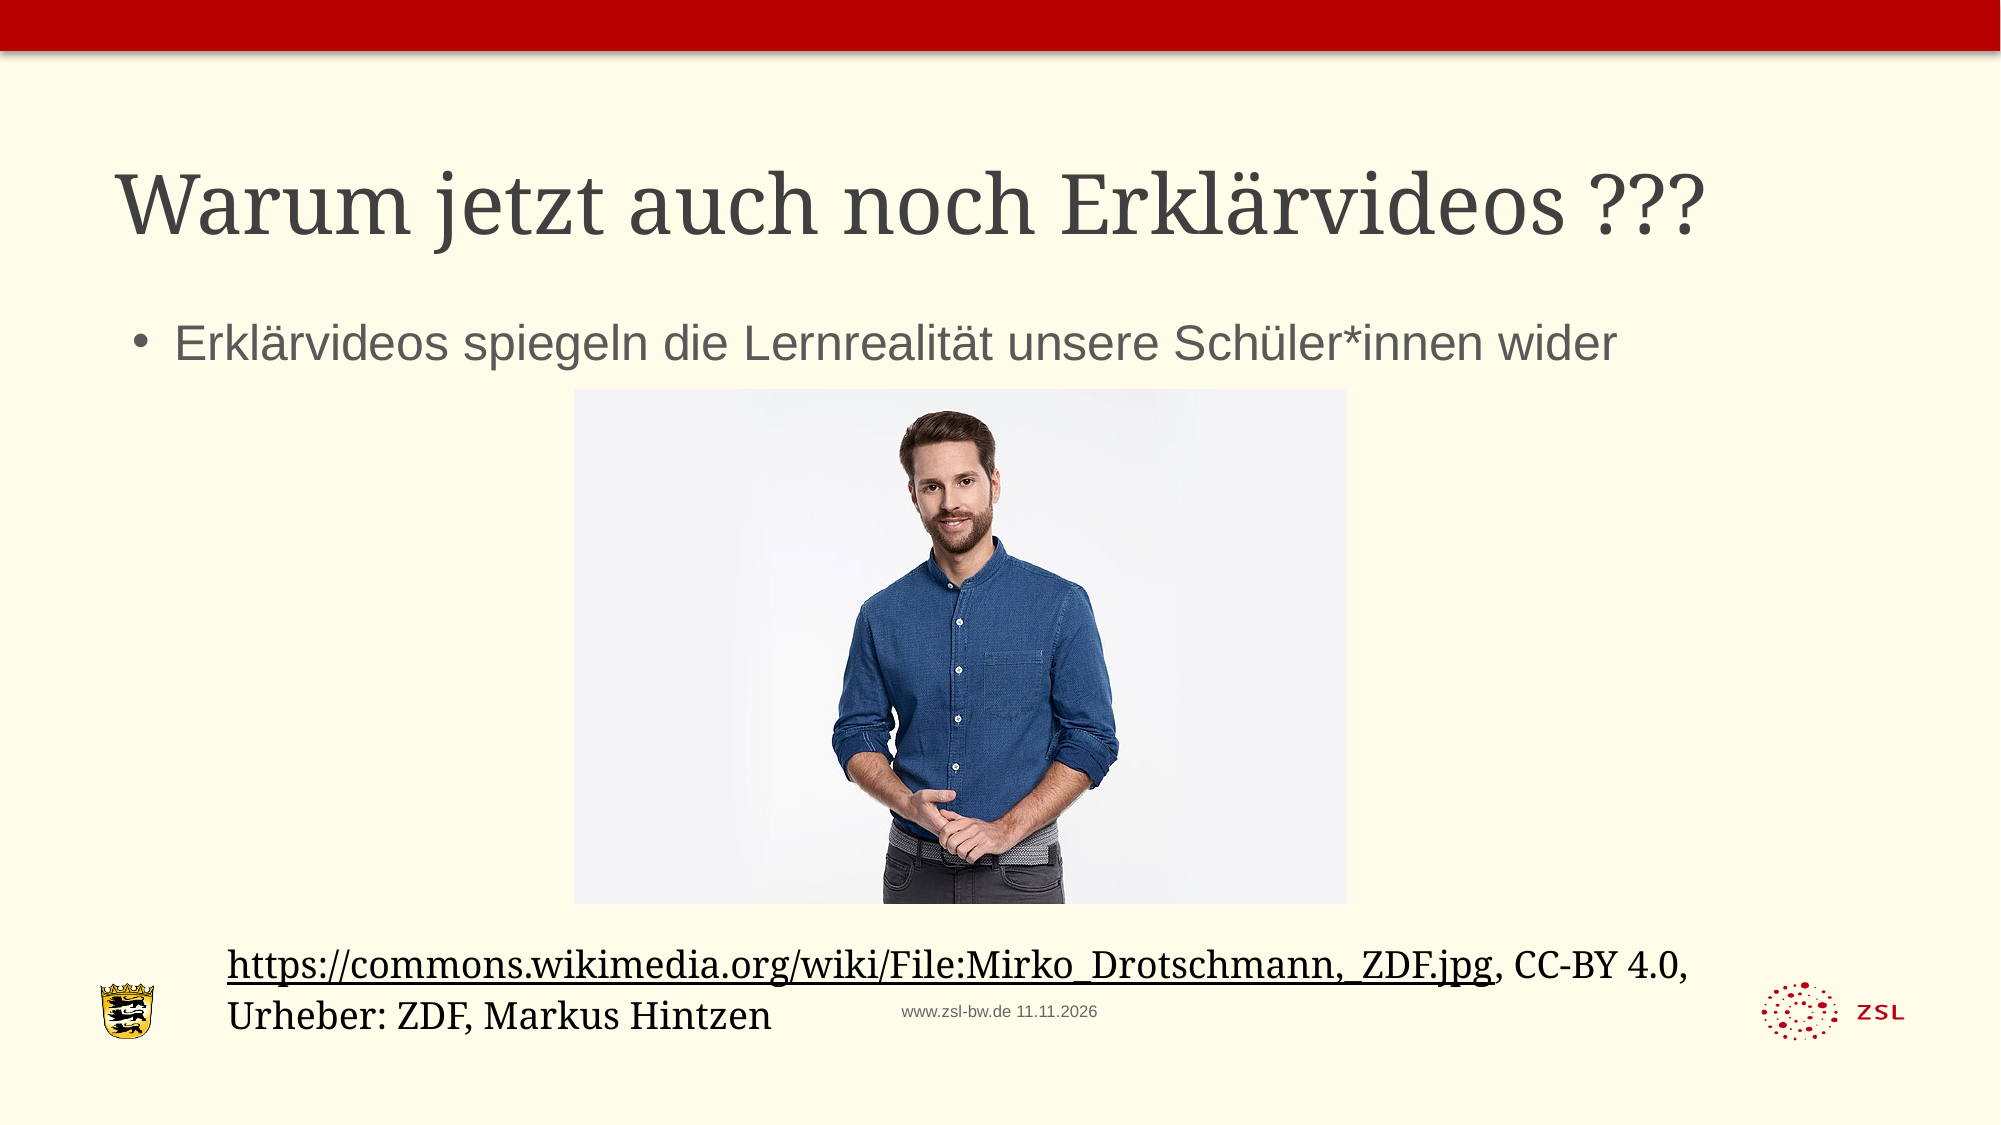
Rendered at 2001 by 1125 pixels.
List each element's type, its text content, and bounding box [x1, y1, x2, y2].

title Warum jetzt auch noch Erklärvideos ??? [99, 113, 1900, 289]
list Erklärvideos spiegeln die Lernrealität unsere Schüler*innen wider [99, 302, 1900, 965]
picture [574, 389, 1347, 905]
picture [1833, 981, 1905, 1041]
picture [98, 981, 156, 1041]
text_box https://commons.wikimedia.org/wiki/File:Mirko_Drotschmann,_ZDF.jpg, CC-BY 4.0, Urheber: ZDF, Markus Hintzen [212, 934, 1833, 1045]
